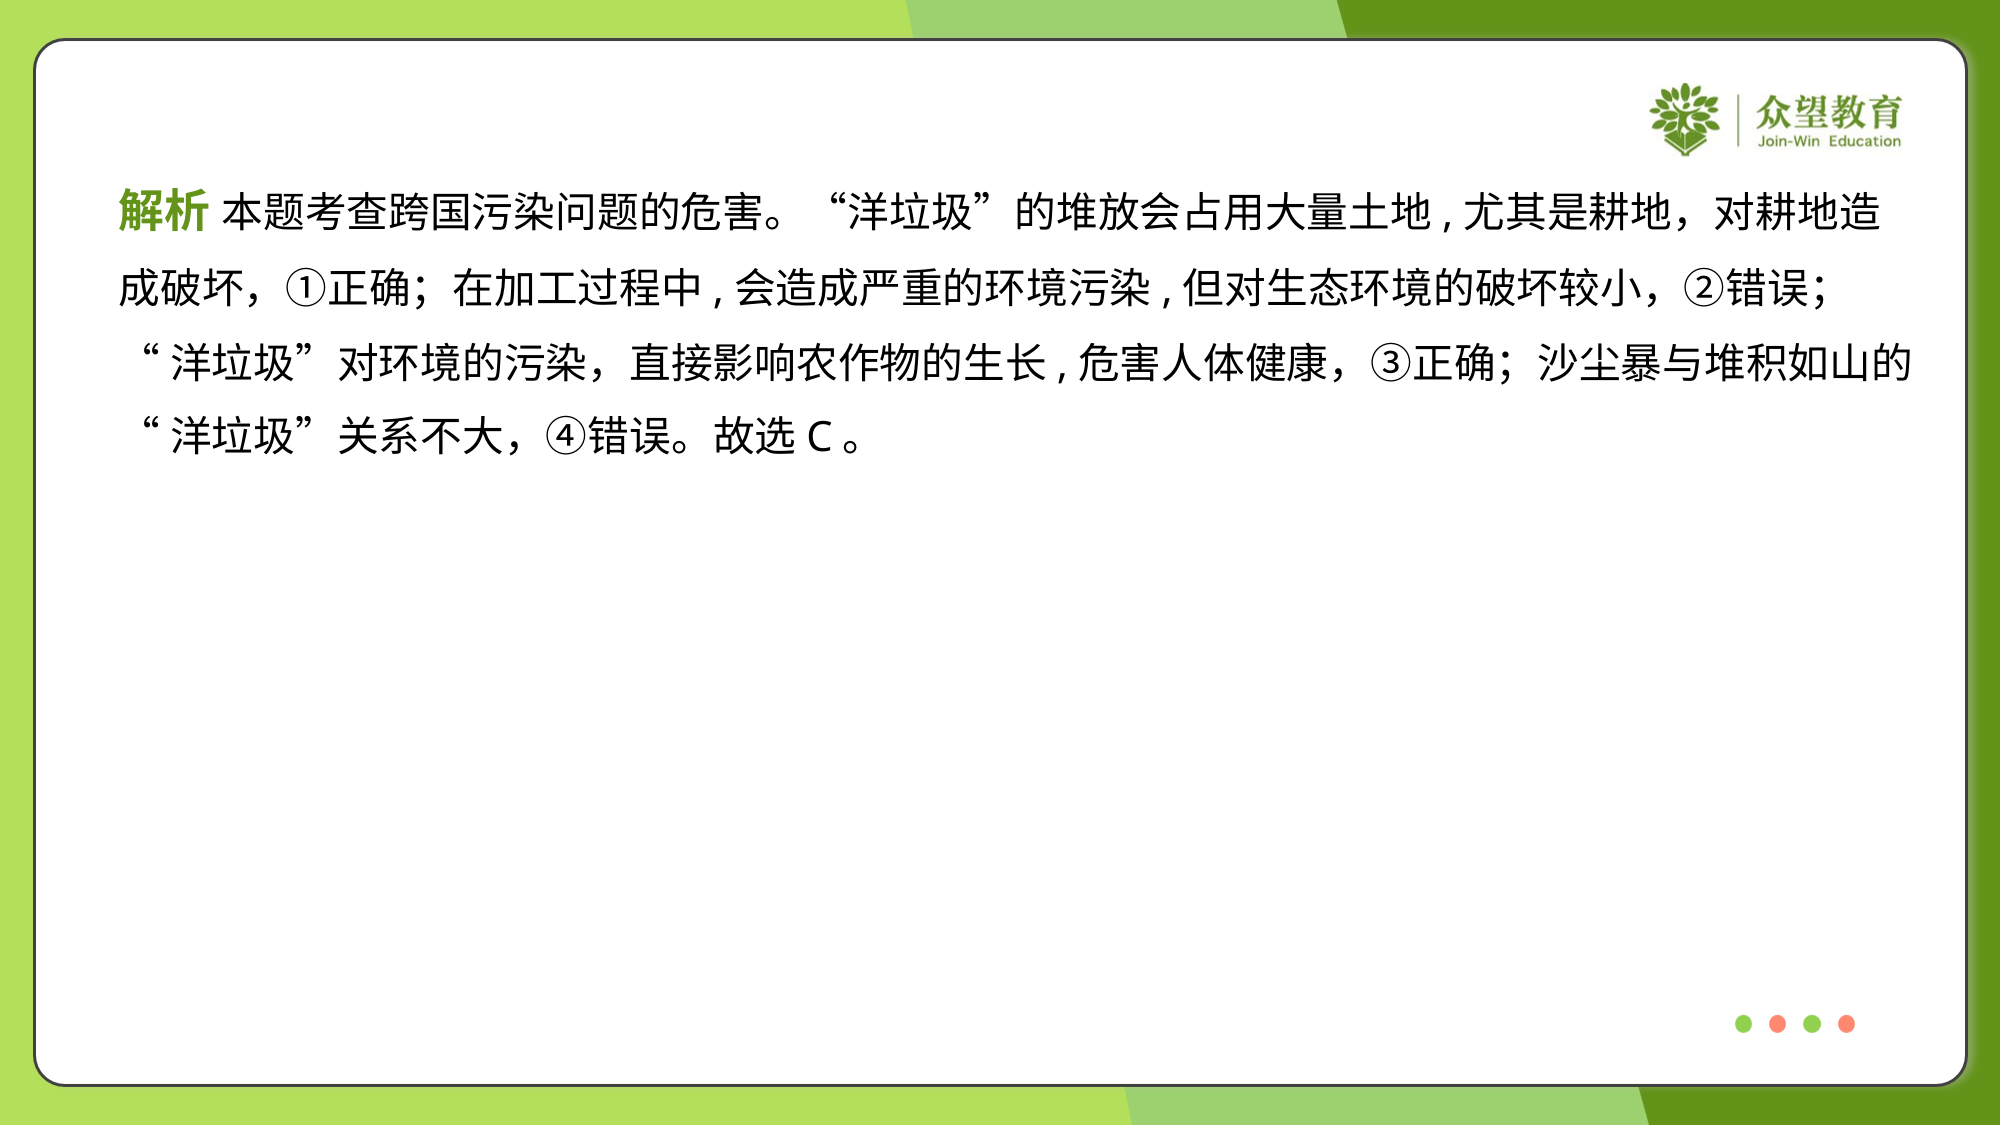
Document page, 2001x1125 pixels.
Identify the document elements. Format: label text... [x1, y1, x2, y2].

text_box 解析 本题考查跨国污染问题的危害。“洋垃圾”的堆放会占用大量土地,尤其是耕地，对耕地造 成破坏，①正确；在加工过程中,会造成严重的环境污染,但对生态环境的破坏较小，②错误； “洋垃圾”对环境的污染，直接影响农作物的生长,危害人体健康，③正确；沙尘暴与堆积如山的 “洋垃圾”关系不大，④错误。故选C。 [118, 159, 1883, 452]
picture [0, 0, 2000, 1125]
